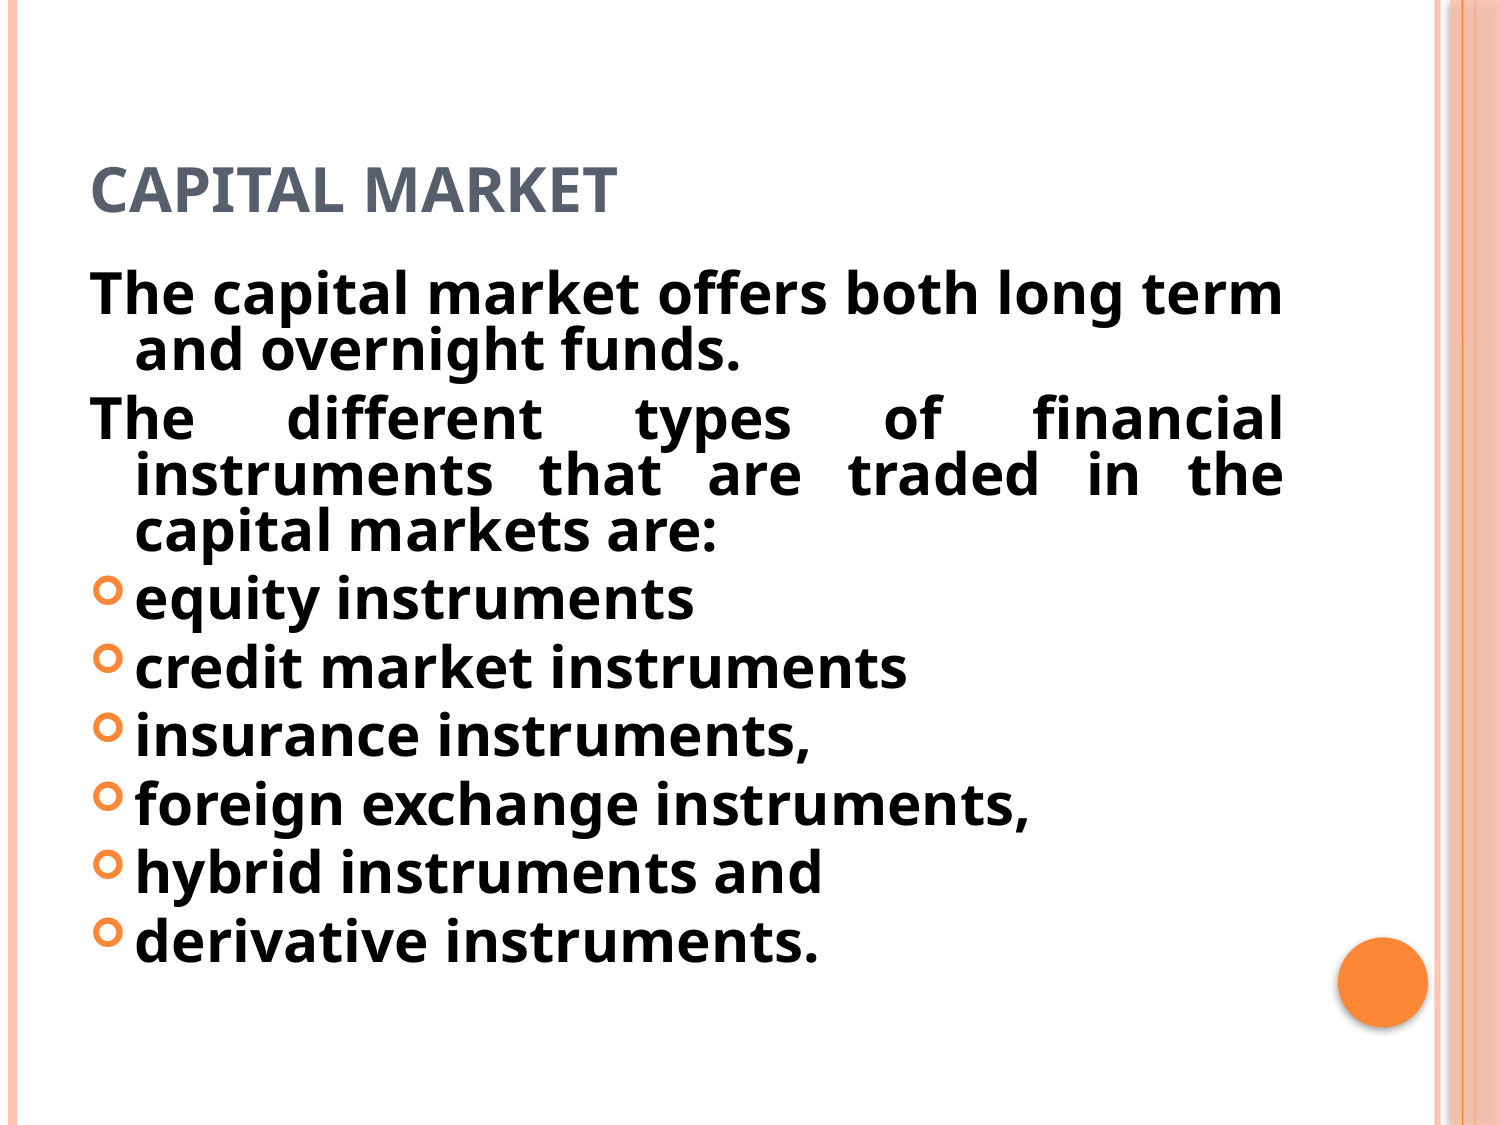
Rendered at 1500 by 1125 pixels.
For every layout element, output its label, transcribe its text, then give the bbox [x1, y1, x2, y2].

list The capital market offers both long term and overnight funds. The different types of financial instruments that are traded in the capital markets are: equity instruments credit market instruments insurance instruments, foreign exchange instruments, hybrid instruments and derivative instruments. [75, 262, 1300, 1062]
title Capital market [75, 45, 1300, 233]
